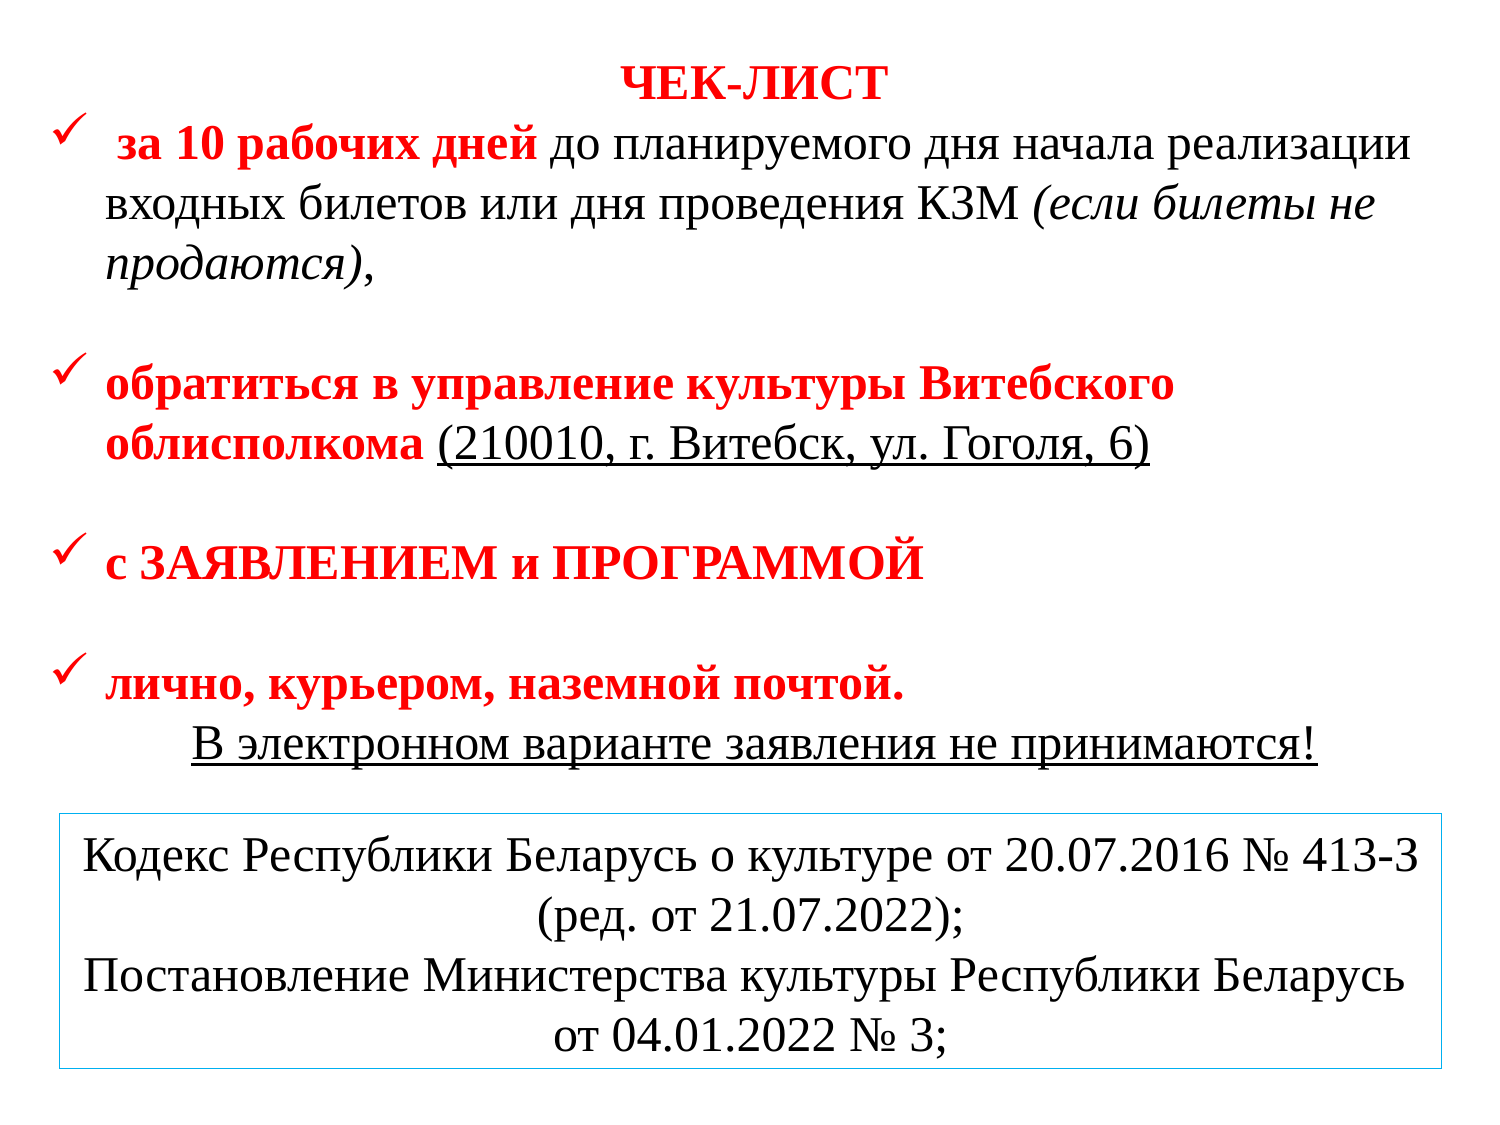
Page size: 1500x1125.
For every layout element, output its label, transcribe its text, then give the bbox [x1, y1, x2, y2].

text_box Кодекс Республики Беларусь о культуре от 20.07.2016 № 413-З (ред. от 21.07.2022); Постановление Министерства культуры Республики Беларусь от 04.01.2022 № 3; [59, 813, 1442, 1069]
text_box ЧЕК-ЛИСТ за 10 рабочих дней до планируемого дня начала реализации входных билетов или дня проведения КЗМ (если билеты не продаются), обратиться в управление культуры Витебского облисполкома (210010, г. Витебск, ул. Гоголя, 6) с ЗАЯВЛЕНИЕМ и ПРОГРАММОЙ лично, курьером, наземной почтой. В электронном варианте заявления не принимаются! [33, 42, 1476, 778]
